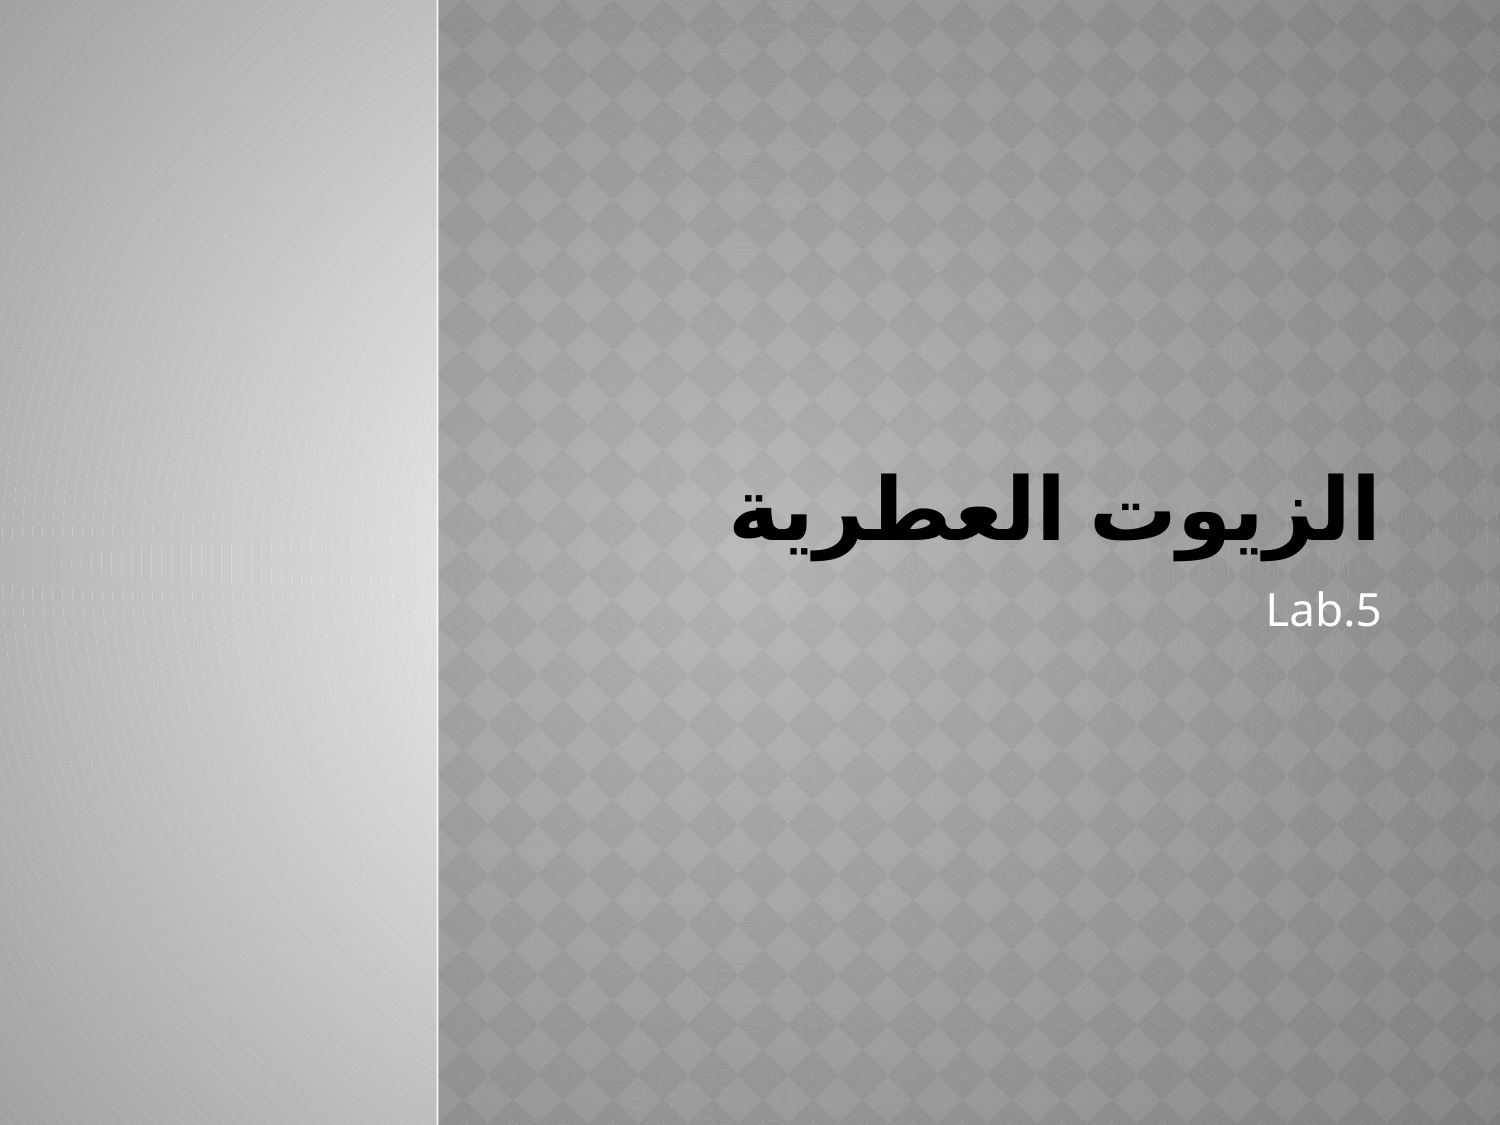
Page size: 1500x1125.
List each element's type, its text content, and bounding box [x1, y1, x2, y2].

title الزيوت العطرية [552, 87, 1390, 558]
subtitle Lab.5 [550, 580, 1390, 762]
